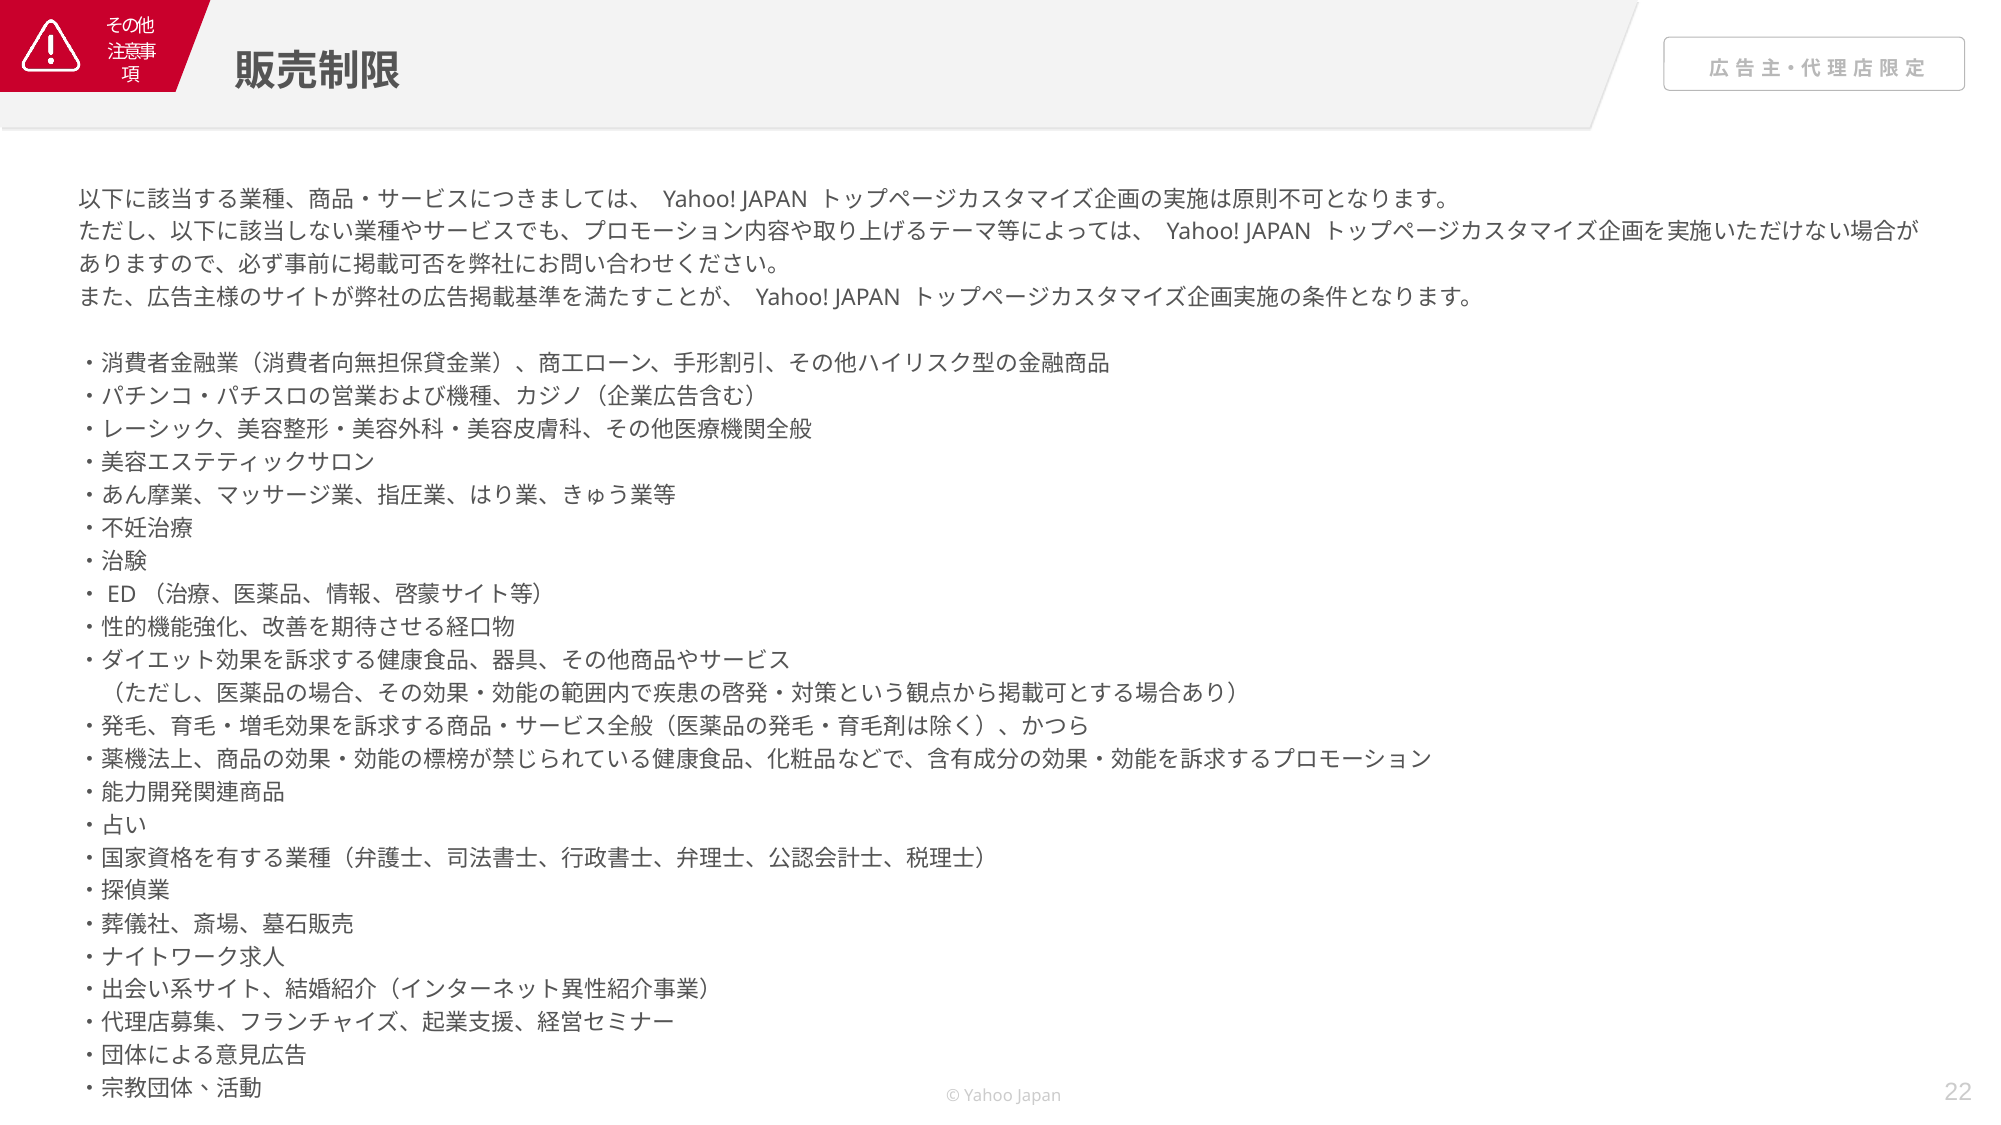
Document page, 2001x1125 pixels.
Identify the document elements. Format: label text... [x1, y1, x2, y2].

list その他 注意事項 [98, 12, 170, 81]
list 販売制限 [234, 41, 1570, 97]
text_box 以下に該当する業種、商品・サービスにつきましては、 Yahoo! JAPAN トップページカスタマイズ企画の実施は原則不可となります。 ただし、以下に該当しない業種やサービスでも、プロモーション内容や取り上げるテーマ等によっては、 Yahoo! JAPAN トップページカスタマイズ企画を実施いただけない場合がありますので、必ず事前に掲載可否を弊社にお問い合わせください。 また、広告主様のサイトが弊社の広告掲載基準を満たすことが、 Yahoo! JAPAN トップページカスタマイズ企画実施の条件となります。 ・消費者金融業（消費者向無担保貸金業）、商工ローン、手形割引、その他ハイリスク型の金融商品 ・パチンコ・パチスロの営業および機種、カジノ（企業広告含む） ・レーシック、美容整形・美容外科・美容皮膚科、その他医療機関全般 ・美容エステティックサロン ・あん摩業、マッサージ業、指圧業、はり業、きゅう業等 ・不妊治療 ・治験 ・ED（治療、医薬品、情報、啓蒙サイト等） ・性的機能強化、改善を期待させる経口物 ・ダイエット効果を訴求する健康食品、器具、その他商品やサービス （ただし、医薬品の場合、その効果・効能の範囲内で疾患の啓発・対策という観点から掲載可とする場合あり） ・発毛、育毛・増毛効果を訴求する商品・サービス全般（医薬品の発毛・育毛剤は除く）、かつら ・薬機法上、商品の効果・効能の標榜が禁じられている健康食品、化粧品などで、含有成分の効果・効能を訴求するプロモーション ・能力開発関連商品 ・占い ・国家資格を有する業種（弁護士、司法書士、行政書士、弁理士、公認会計士、税理士） ・探偵業 ・葬儀社、斎場、墓石販売 ・ナイトワーク求人 ・出会い系サイト、結婚紹介（インターネット異性紹介事業） ・代理店募集、フランチャイズ、起業支援、経営セミナー ・団体による意見広告 ・宗教団体、活動 [78, 178, 1922, 1102]
picture [16, 12, 84, 80]
